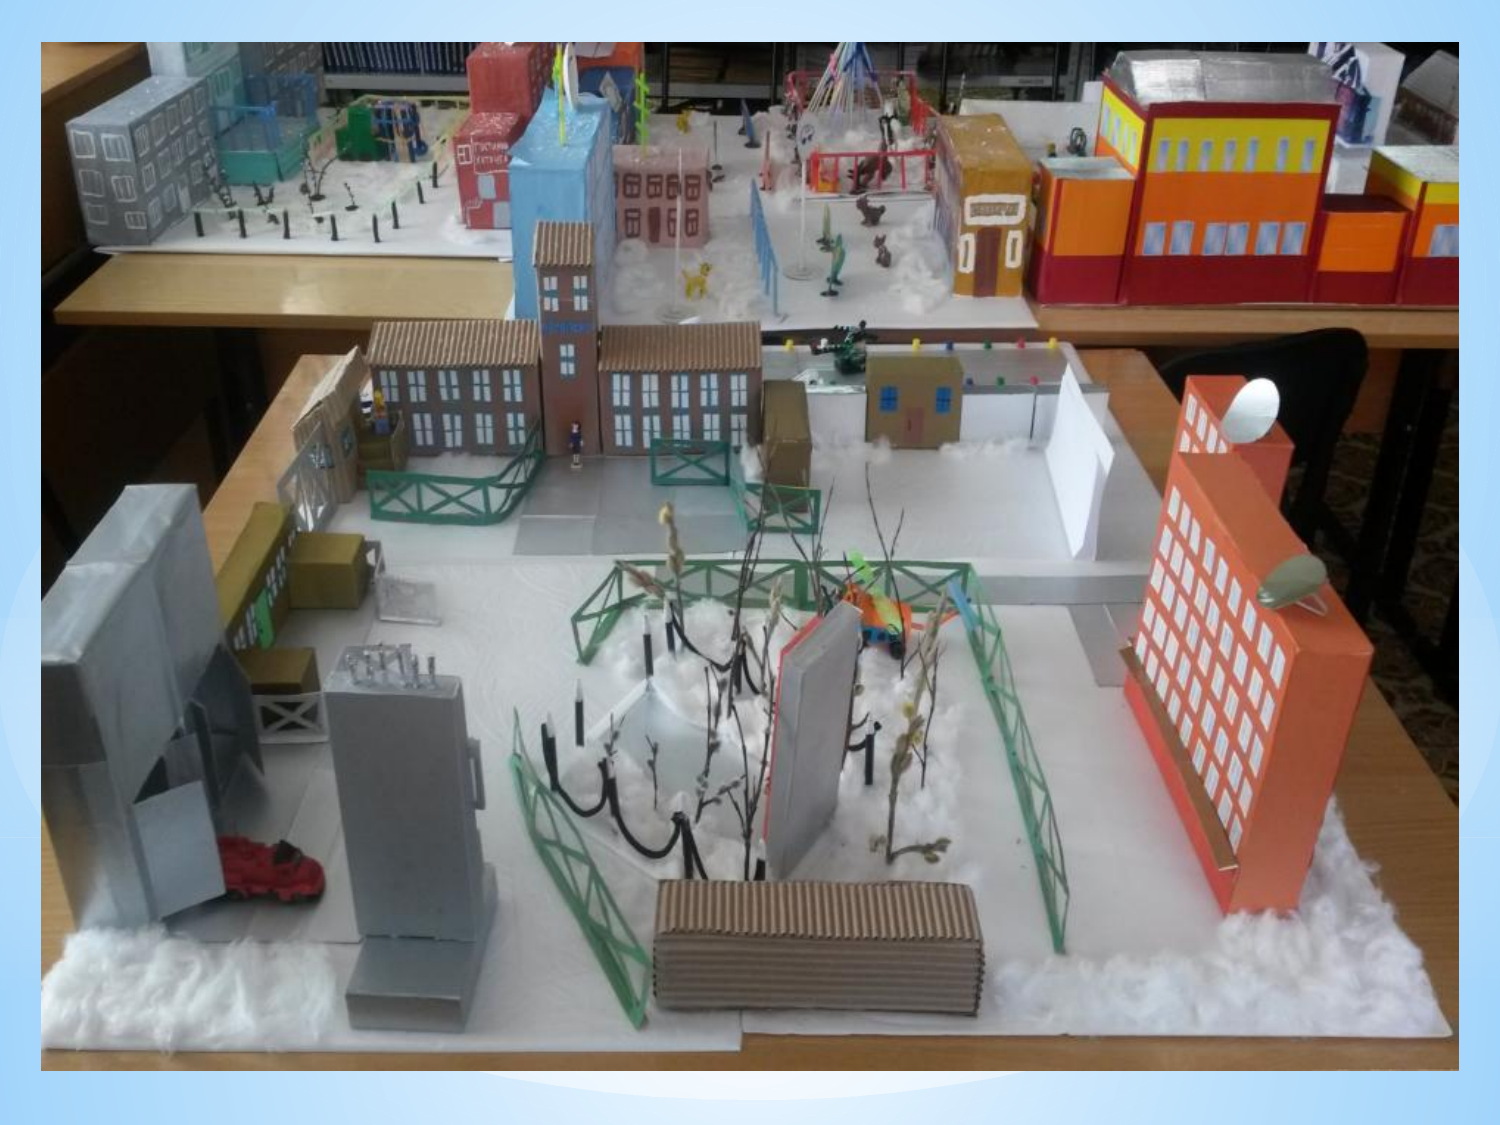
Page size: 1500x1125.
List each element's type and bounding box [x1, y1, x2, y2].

picture [41, 42, 1459, 1071]
